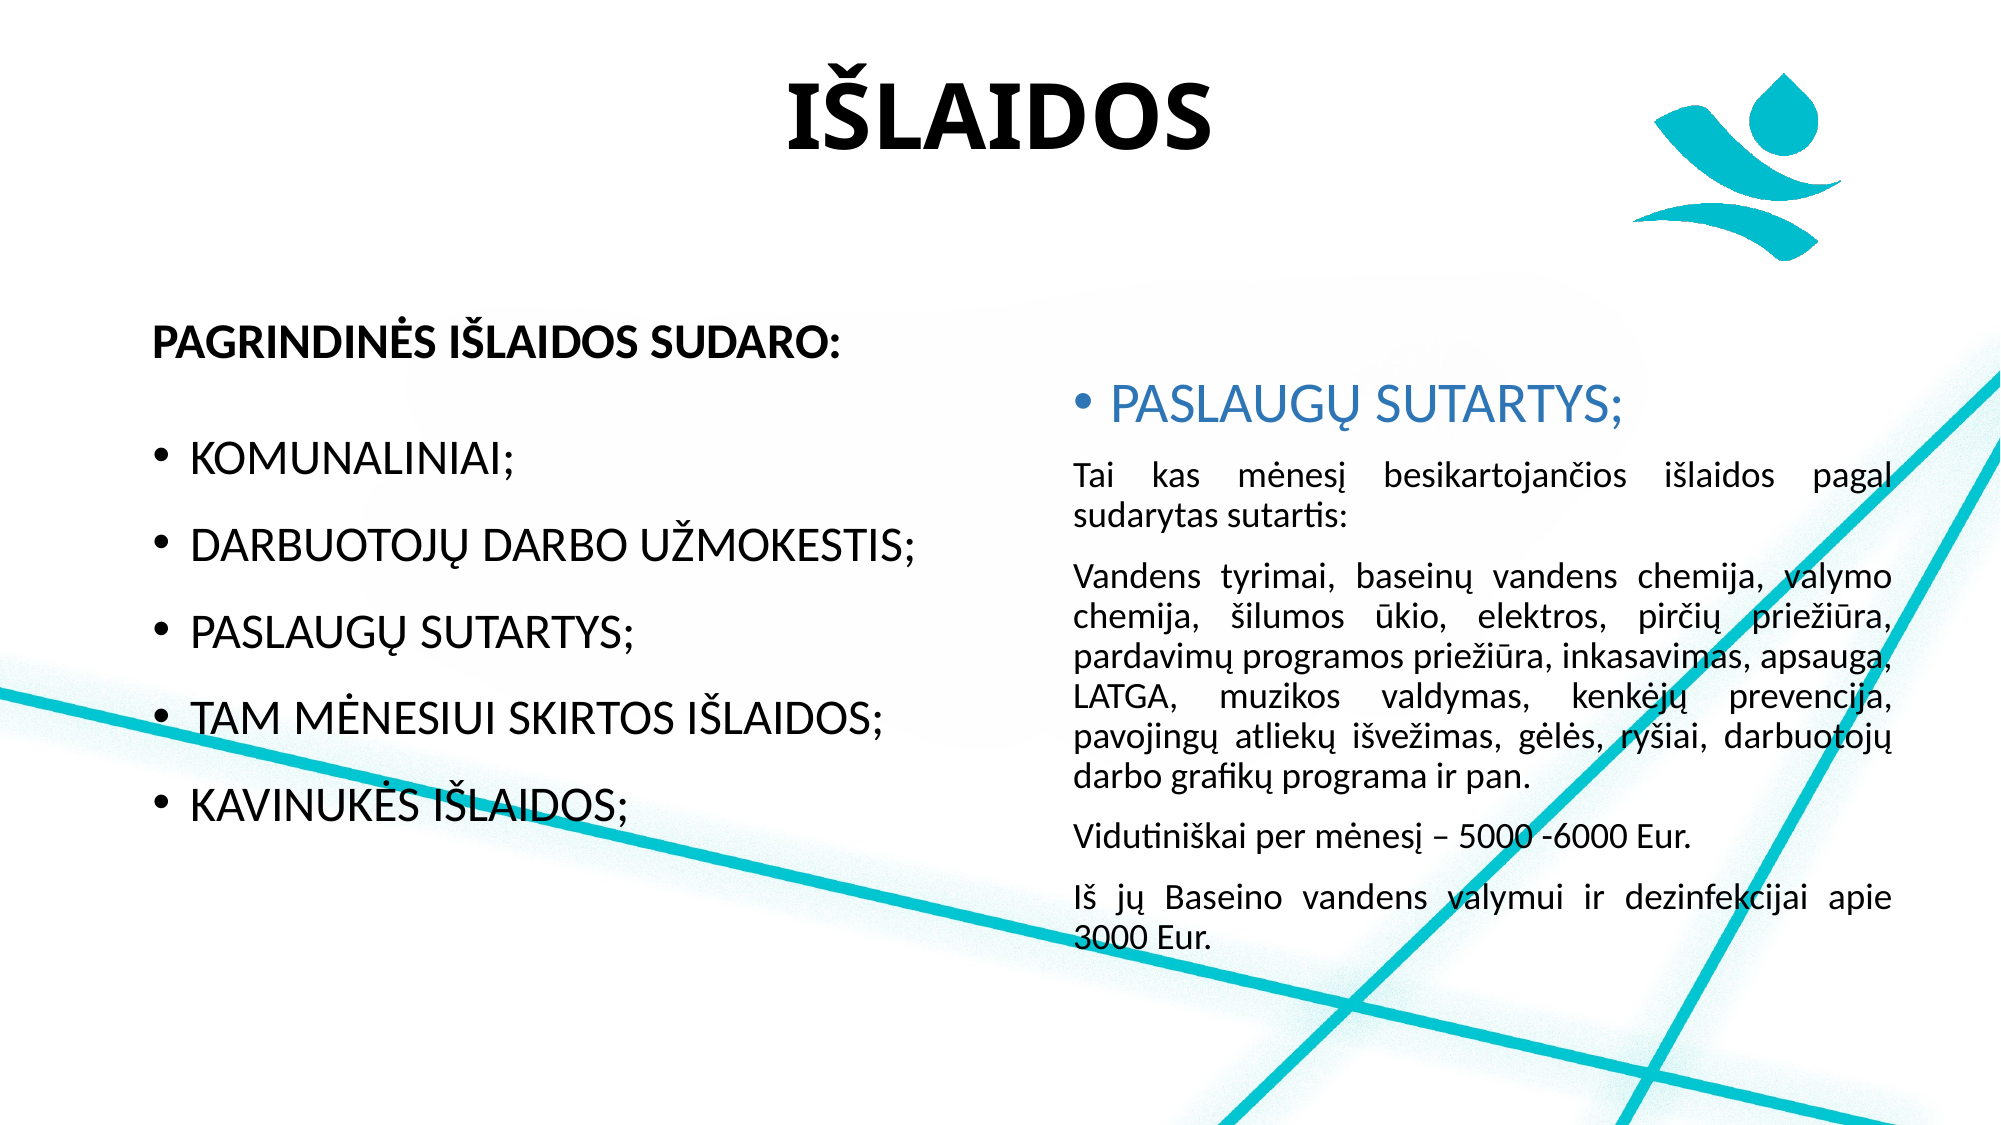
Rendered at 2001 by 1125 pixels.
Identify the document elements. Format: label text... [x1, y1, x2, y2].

title IŠLAIDOS [137, 59, 1863, 180]
picture [0, 0, 2001, 1125]
list KOMUNALINIAI; DARBUOTOJŲ DARBO UŽMOKESTIS; PASLAUGŲ SUTARTYS; TAM MĖNESIUI SKIRTOS IŠLAIDOS; KAVINUKĖS IŠLAIDOS; [137, 410, 984, 1016]
list PAGRINDINĖS IŠLAIDOS SUDARO: [137, 295, 984, 378]
list PASLAUGŲ SUTARTYS; Tai kas mėnesį besikartojančios išlaidos pagal sudarytas sutartis: Vandens tyrimai, baseinų vandens chemija, valymo chemija, šilumos ūkio, elektros, pirčių priežiūra, pardavimų programos priežiūra, inkasavimas, apsauga, LATGA, muzikos valdymas, kenkėjų prevencija, pavojingų atliekų išvežimas, gėlės, ryšiai, darbuotojų darbo grafikų programa ir pan. Vidutiniškai per mėnesį – 5000 -6000 Eur. Iš jų Baseino vandens valymui ir dezinfekcijai apie 3000 Eur. [1058, 365, 1909, 970]
